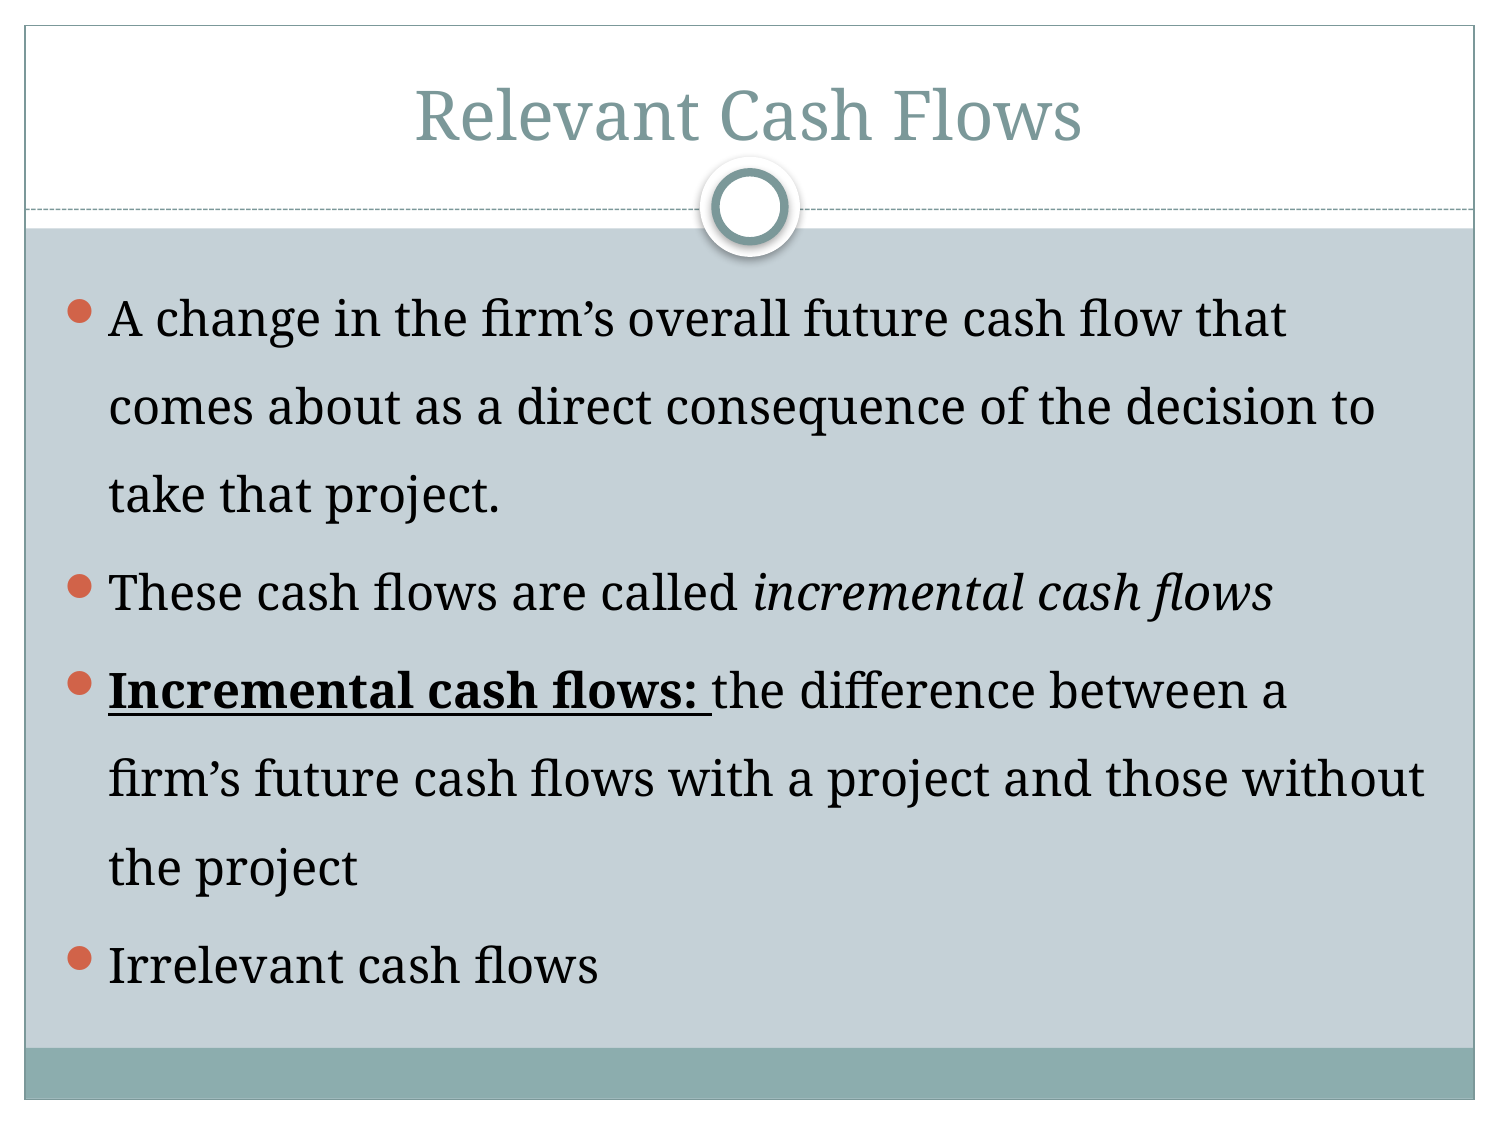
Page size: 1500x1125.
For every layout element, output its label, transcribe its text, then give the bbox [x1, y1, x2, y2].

list A change in the firm’s overall future cash flow that comes about as a direct consequence of the decision to take that project. These cash flows are called incremental cash flows Incremental cash flows: the difference between a firm’s future cash flows with a project and those without the project Irrelevant cash flows [49, 250, 1445, 1001]
title Relevant Cash Flows [49, 37, 1450, 162]
